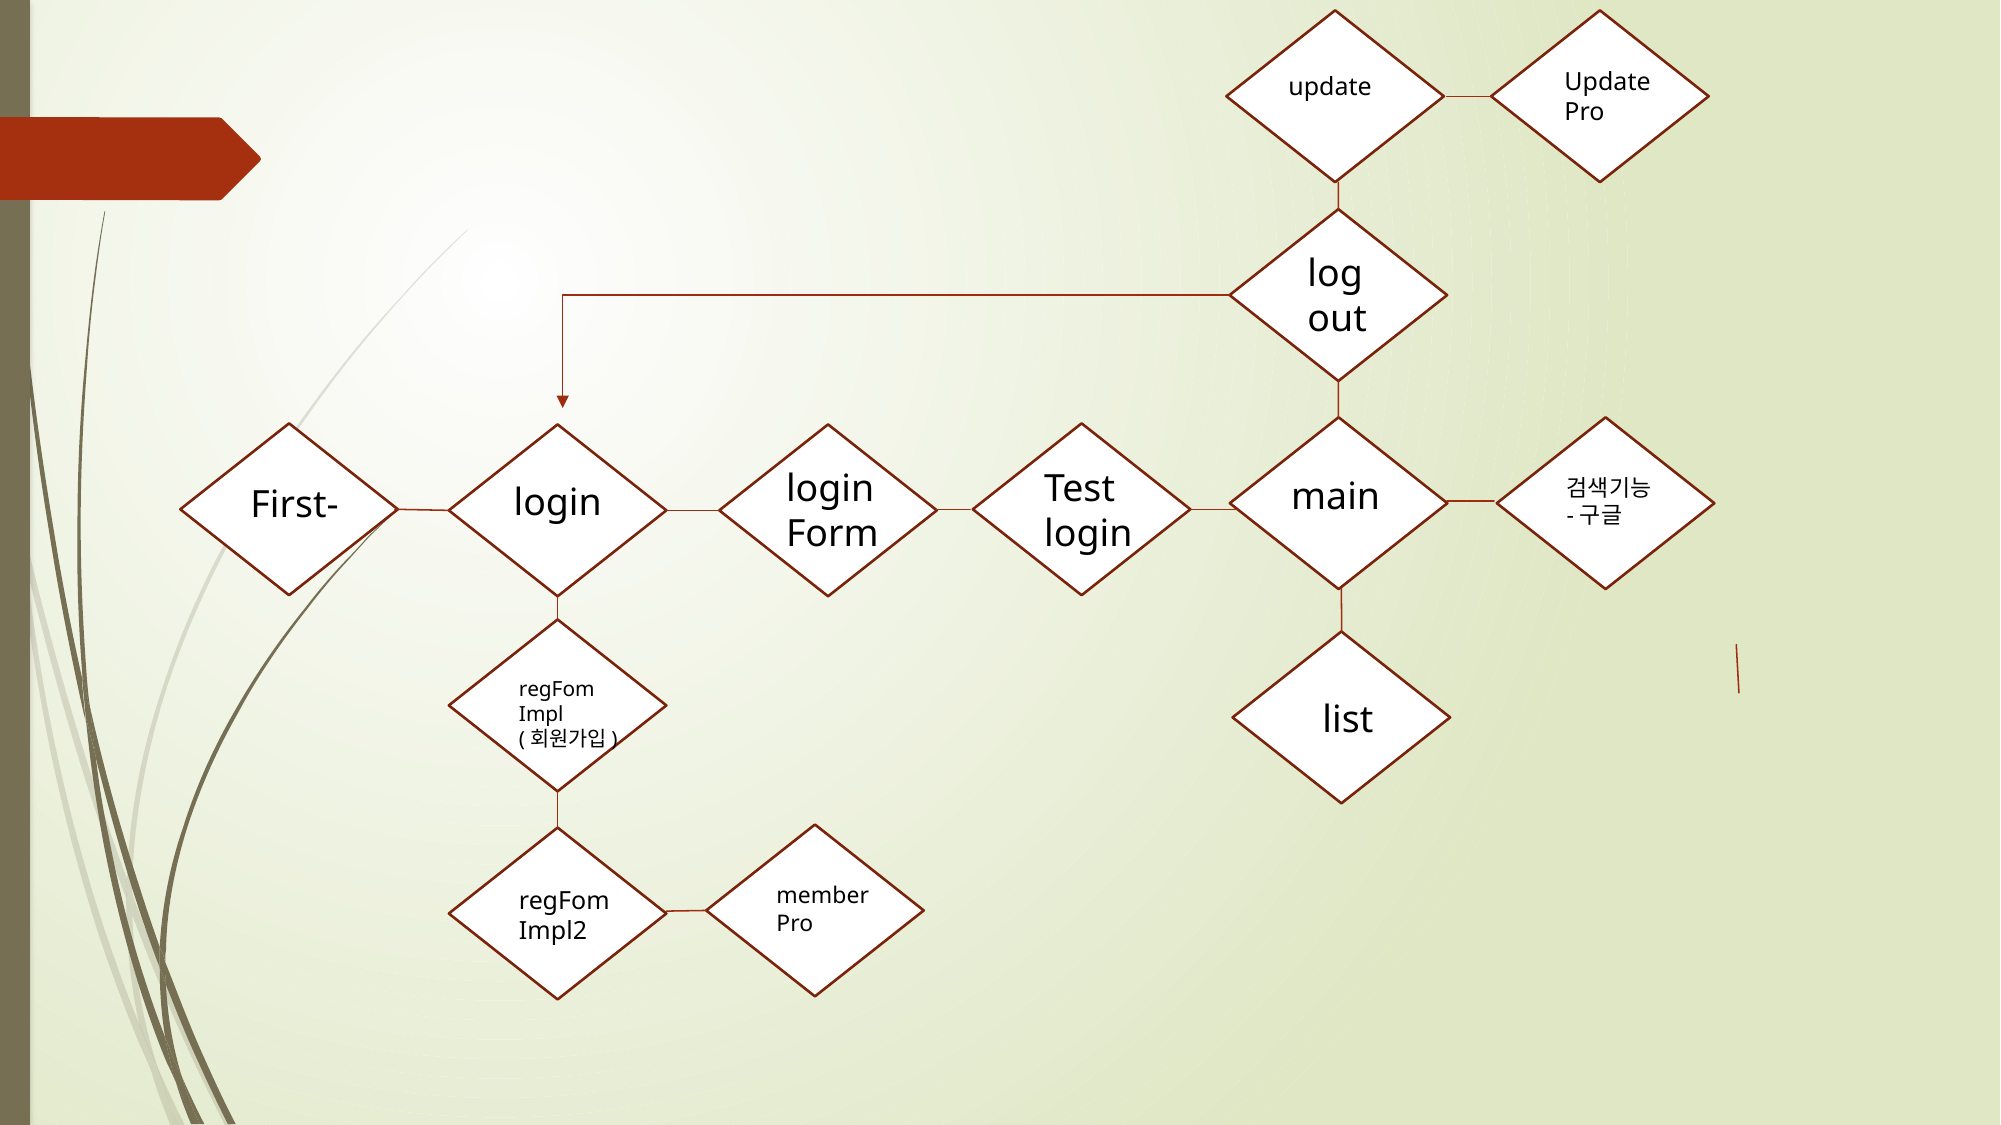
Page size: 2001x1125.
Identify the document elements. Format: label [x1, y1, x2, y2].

text_box [1496, 417, 1715, 590]
text_box [972, 423, 1191, 596]
text_box [448, 619, 667, 792]
text_box [1232, 631, 1451, 804]
text_box [1736, 644, 1740, 694]
text_box [448, 827, 667, 1000]
text_box [1229, 208, 1448, 382]
text_box [1229, 417, 1448, 590]
text_box [1490, 10, 1709, 183]
text_box [705, 824, 924, 997]
text_box [1226, 10, 1445, 183]
text_box [719, 424, 938, 597]
text_box [180, 423, 399, 596]
text_box [448, 424, 667, 597]
